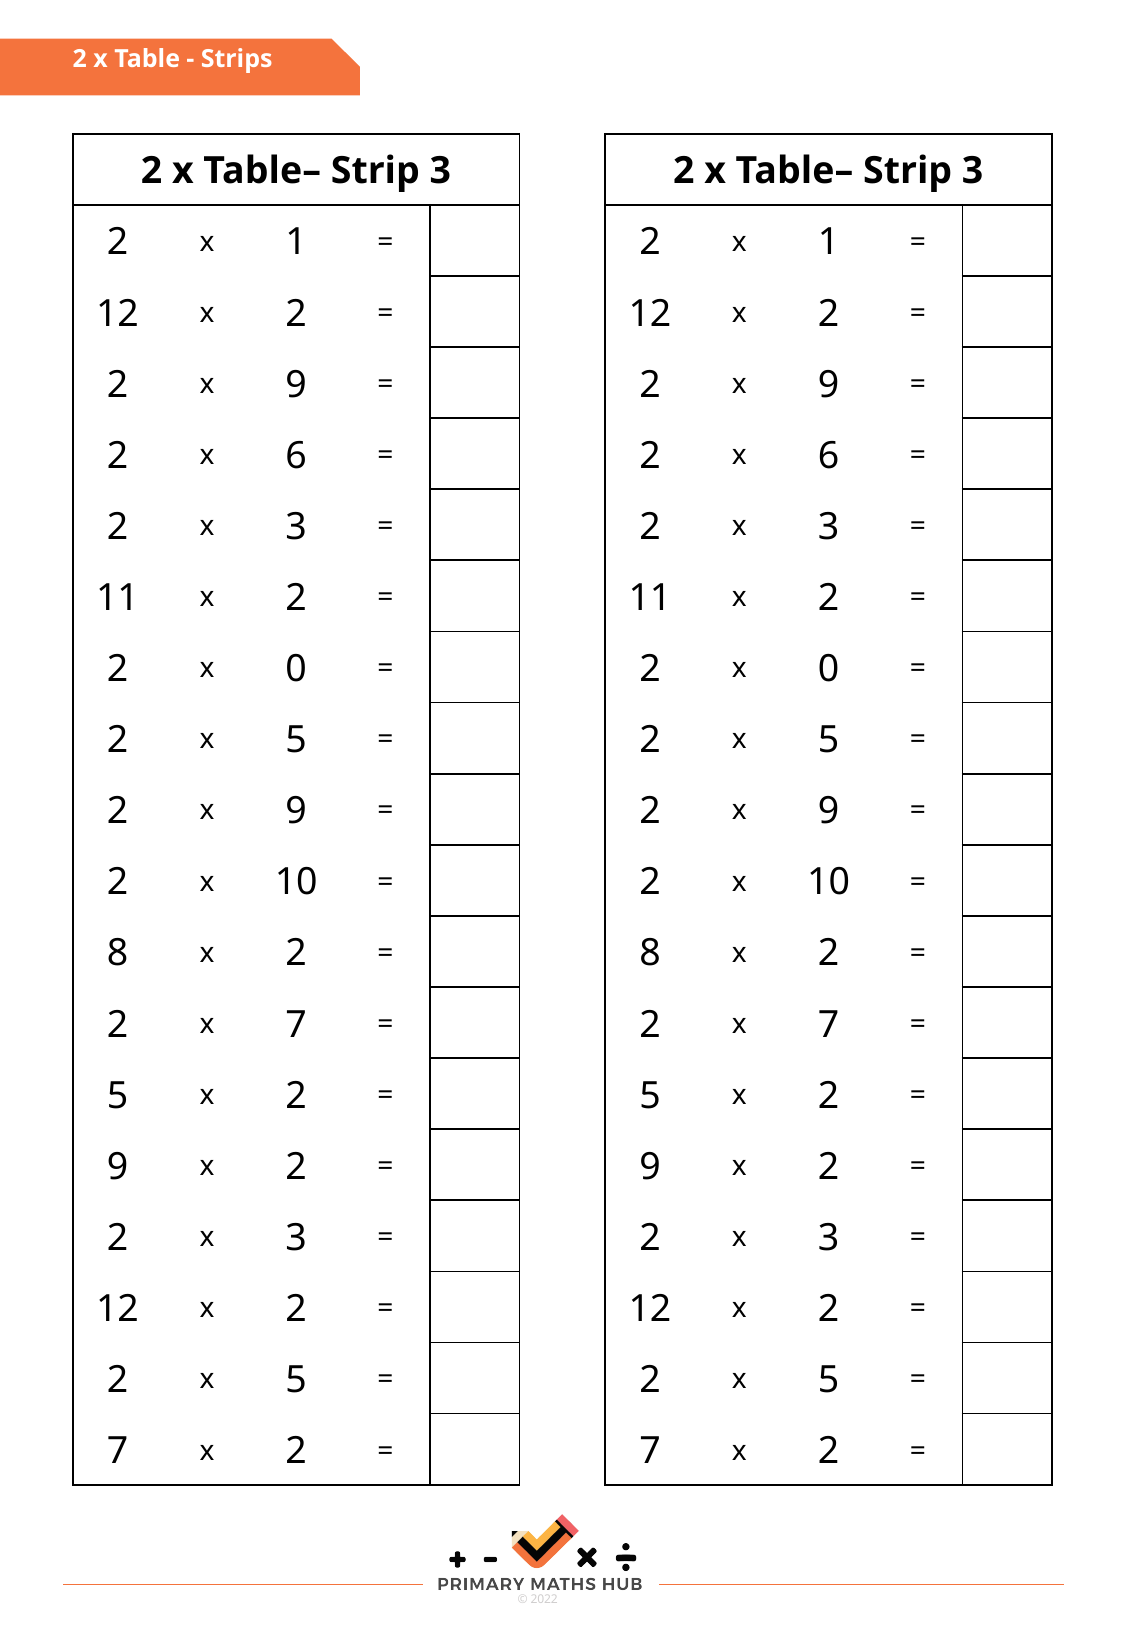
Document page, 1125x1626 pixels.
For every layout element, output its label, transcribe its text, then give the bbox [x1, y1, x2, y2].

table_cell x [162, 987, 252, 1058]
table_cell x [162, 560, 252, 631]
picture [432, 1512, 648, 1597]
table_cell 3 [252, 489, 341, 560]
table_cell 9 [606, 1129, 695, 1200]
table_cell [431, 775, 519, 844]
table_cell x [695, 276, 784, 347]
table_cell x [162, 276, 252, 347]
table_cell [431, 917, 519, 986]
table_cell = [341, 418, 429, 489]
table_cell [431, 206, 519, 275]
table_cell = [873, 631, 962, 703]
table_cell x [695, 1414, 784, 1484]
table_cell = [873, 916, 962, 987]
table_cell x [162, 347, 252, 418]
table_cell [431, 1272, 519, 1342]
table_cell 2 [74, 1343, 162, 1414]
table_cell 7 [784, 987, 873, 1058]
table_cell 5 [784, 1343, 873, 1414]
table_cell 2 [784, 1129, 873, 1200]
table_cell [963, 1414, 1051, 1484]
table_cell [963, 490, 1051, 559]
table_cell 2 [606, 206, 695, 276]
table_cell = [341, 1343, 429, 1414]
table_cell = [341, 703, 429, 774]
table_cell x [695, 1343, 784, 1414]
table_cell 2 [606, 489, 695, 560]
table_cell [431, 348, 519, 417]
table_cell x [695, 418, 784, 489]
table_cell 1 [252, 206, 341, 276]
table_cell 9 [74, 1129, 162, 1200]
table_cell 8 [74, 916, 162, 987]
table_cell [431, 1201, 519, 1271]
table_cell 5 [252, 703, 341, 774]
table_cell 6 [784, 418, 873, 489]
table_cell x [695, 206, 784, 276]
table_cell = [341, 845, 429, 916]
table_cell 7 [252, 987, 341, 1058]
table_cell = [873, 276, 962, 347]
table_header 2 x Table– Strip 3 [74, 135, 519, 204]
table_cell 12 [74, 276, 162, 347]
table_cell x [695, 845, 784, 916]
table_cell 5 [74, 1058, 162, 1129]
table_cell [963, 206, 1051, 275]
table_cell = [873, 845, 962, 916]
table_cell [431, 1414, 519, 1484]
table_cell [963, 632, 1051, 702]
table_cell 2 [606, 347, 695, 418]
table_cell [431, 561, 519, 631]
table_cell = [873, 347, 962, 418]
table_cell [963, 775, 1051, 844]
table_cell 7 [74, 1414, 162, 1484]
table_cell 2 [252, 1129, 341, 1200]
table_cell x [695, 774, 784, 845]
table_cell 6 [252, 418, 341, 489]
table_cell [963, 561, 1051, 631]
table_cell 2 [74, 987, 162, 1058]
table_cell = [341, 631, 429, 703]
table_cell = [873, 1129, 962, 1200]
table_cell = [341, 276, 429, 347]
table_cell 2 [252, 276, 341, 347]
table_cell 9 [784, 774, 873, 845]
table_cell = [341, 1058, 429, 1129]
table_cell x [162, 418, 252, 489]
table_cell [431, 1059, 519, 1128]
table_cell 2 [784, 276, 873, 347]
table_cell 2 [74, 703, 162, 774]
table_cell = [873, 560, 962, 631]
table_cell = [341, 560, 429, 631]
table_cell 2 [252, 560, 341, 631]
table_cell = [341, 1414, 429, 1484]
table_cell 12 [74, 1271, 162, 1343]
table_cell 0 [784, 631, 873, 703]
table_cell [963, 988, 1051, 1057]
table_cell = [873, 489, 962, 560]
table_cell x [695, 703, 784, 774]
table_cell [431, 846, 519, 915]
table_cell 3 [784, 1200, 873, 1271]
table_cell = [341, 1271, 429, 1343]
table_cell = [873, 774, 962, 845]
table_cell 2 [606, 845, 695, 916]
table_cell [431, 703, 519, 773]
table_cell 3 [252, 1200, 341, 1271]
table_cell 0 [252, 631, 341, 703]
table_cell 5 [784, 703, 873, 774]
table_cell = [873, 1271, 962, 1343]
table_cell 5 [252, 1343, 341, 1414]
table_cell = [341, 206, 429, 276]
table_cell [963, 348, 1051, 417]
table_cell 12 [606, 1271, 695, 1343]
table_cell x [695, 1200, 784, 1271]
table_cell x [695, 631, 784, 703]
table_cell 9 [784, 347, 873, 418]
table_cell = [873, 1200, 962, 1271]
table_cell 2 [784, 1271, 873, 1343]
table_cell = [873, 1343, 962, 1414]
table_cell 2 [252, 1414, 341, 1484]
table_cell 2 [606, 987, 695, 1058]
table_cell 2 [74, 347, 162, 418]
table_cell 2 [606, 631, 695, 703]
table_cell [963, 1272, 1051, 1342]
table_cell x [162, 916, 252, 987]
table_cell x [162, 1129, 252, 1200]
table_cell 2 [606, 774, 695, 845]
table_cell = [341, 489, 429, 560]
table_cell [963, 846, 1051, 915]
table_cell x [695, 1129, 784, 1200]
table_cell x [162, 206, 252, 276]
table_cell x [695, 987, 784, 1058]
table_cell 5 [606, 1058, 695, 1129]
table_cell x [162, 1343, 252, 1414]
table_cell x [162, 1200, 252, 1271]
table_cell [431, 490, 519, 559]
table_cell x [695, 347, 784, 418]
table_cell = [341, 774, 429, 845]
table_cell = [873, 206, 962, 276]
table_cell 8 [606, 916, 695, 987]
table_cell 2 [74, 489, 162, 560]
table_cell x [162, 1271, 252, 1343]
table_header 2 x Table– Strip 3 [606, 135, 1051, 204]
table_cell 2 [252, 1271, 341, 1343]
table_cell 10 [784, 845, 873, 916]
table_cell = [341, 916, 429, 987]
table_cell = [341, 1200, 429, 1271]
table_cell [963, 703, 1051, 773]
table_cell 2 [606, 703, 695, 774]
table_cell 2 [784, 916, 873, 987]
table_cell 7 [606, 1414, 695, 1484]
table_cell x [162, 703, 252, 774]
table_cell = [341, 987, 429, 1058]
table_cell 2 [74, 206, 162, 276]
table_cell [963, 1201, 1051, 1271]
table_cell 2 [74, 418, 162, 489]
table_cell 2 [74, 845, 162, 916]
table_cell 11 [606, 560, 695, 631]
table_cell 9 [252, 774, 341, 845]
table_cell x [695, 1058, 784, 1129]
table_cell 9 [252, 347, 341, 418]
table_cell x [162, 845, 252, 916]
table_cell [431, 1343, 519, 1413]
table_cell = [873, 1058, 962, 1129]
table_cell 10 [252, 845, 341, 916]
text_box 2 x Table - Strips [0, 37, 361, 97]
table_cell [963, 1059, 1051, 1128]
table_cell 1 [784, 206, 873, 276]
table_cell 2 [606, 1343, 695, 1414]
table_cell [431, 632, 519, 702]
table_cell x [695, 489, 784, 560]
table_cell 2 [784, 1414, 873, 1484]
table_cell [963, 917, 1051, 986]
table_cell [963, 1130, 1051, 1199]
text_box © 2022 [429, 1584, 646, 1614]
table_cell 11 [74, 560, 162, 631]
table_cell = [873, 1414, 962, 1484]
table_cell = [873, 703, 962, 774]
table_cell = [873, 987, 962, 1058]
table_cell [963, 419, 1051, 488]
table_cell [431, 988, 519, 1057]
table_cell 2 [252, 1058, 341, 1129]
table_cell x [162, 774, 252, 845]
table_cell 2 [74, 631, 162, 703]
table_cell [431, 1130, 519, 1199]
table_cell = [341, 347, 429, 418]
table_cell x [162, 489, 252, 560]
table_cell [963, 277, 1051, 346]
table_cell [431, 277, 519, 346]
table_cell 2 [784, 560, 873, 631]
table_cell x [695, 916, 784, 987]
table_cell [431, 419, 519, 488]
table_cell 3 [784, 489, 873, 560]
table_cell x [162, 1414, 252, 1484]
table_cell 2 [606, 418, 695, 489]
table_cell 2 [74, 774, 162, 845]
table_cell 12 [606, 276, 695, 347]
table_cell x [162, 631, 252, 703]
table_cell x [695, 560, 784, 631]
table_cell [963, 1343, 1051, 1413]
table_cell 2 [74, 1200, 162, 1271]
table_cell 2 [784, 1058, 873, 1129]
table_cell x [162, 1058, 252, 1129]
table_cell x [695, 1271, 784, 1343]
table_cell = [341, 1129, 429, 1200]
table_cell 2 [252, 916, 341, 987]
table_cell = [873, 418, 962, 489]
table_cell 2 [606, 1200, 695, 1271]
